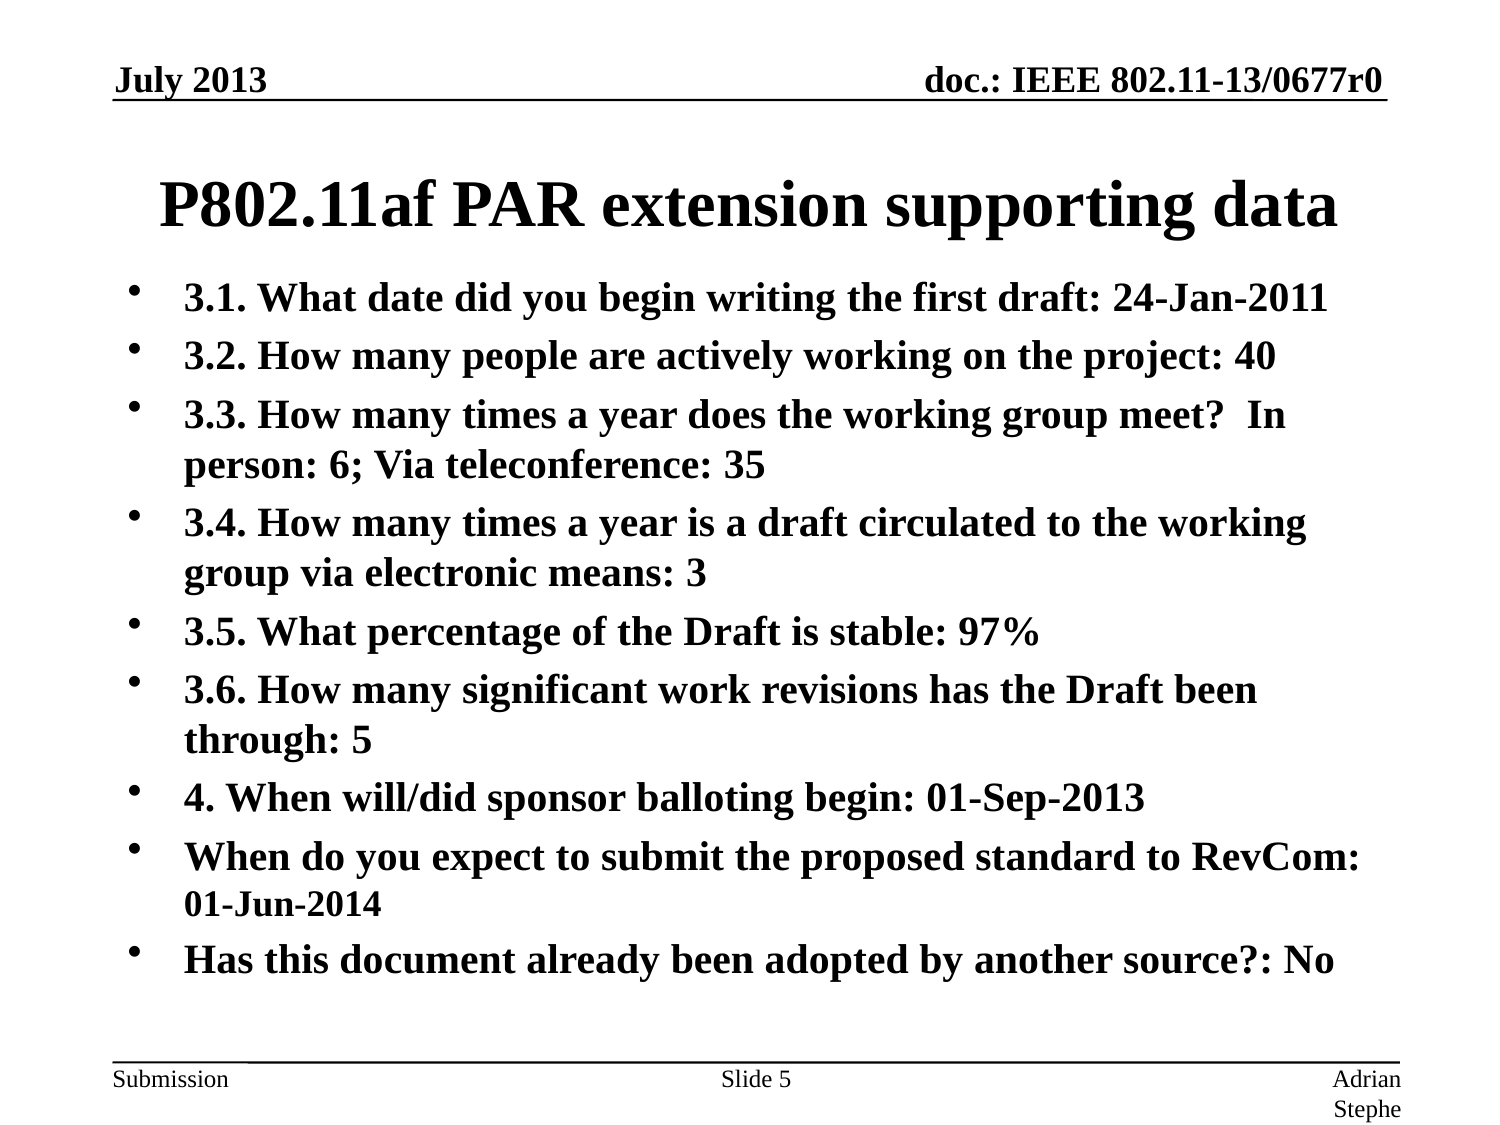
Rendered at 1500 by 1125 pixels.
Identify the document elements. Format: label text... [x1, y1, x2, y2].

footer Adrian Stephens, Intel Corporation [1324, 1061, 1402, 1093]
list 3.1. What date did you begin writing the first draft: 24-Jan-2011 3.2. How many people are actively working on the project: 40 3.3. How many times a year does the working group meet? In person: 6; Via teleconference: 35 3.4. How many times a year is a draft circulated to the working group via electronic means: 3 3.5. What percentage of the Draft is stable: 97% 3.6. How many significant work revisions has the Draft been through: 5 4. When will/did sponsor balloting begin: 01-Sep-2013 When do you expect to submit the proposed standard to RevCom: 01-Jun-2014 Has this document already been adopted by another source?: No [112, 262, 1388, 1000]
title P802.11af PAR extension supporting data [112, 112, 1388, 262]
slide_number Slide 5 [712, 1061, 800, 1093]
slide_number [114, 54, 374, 101]
